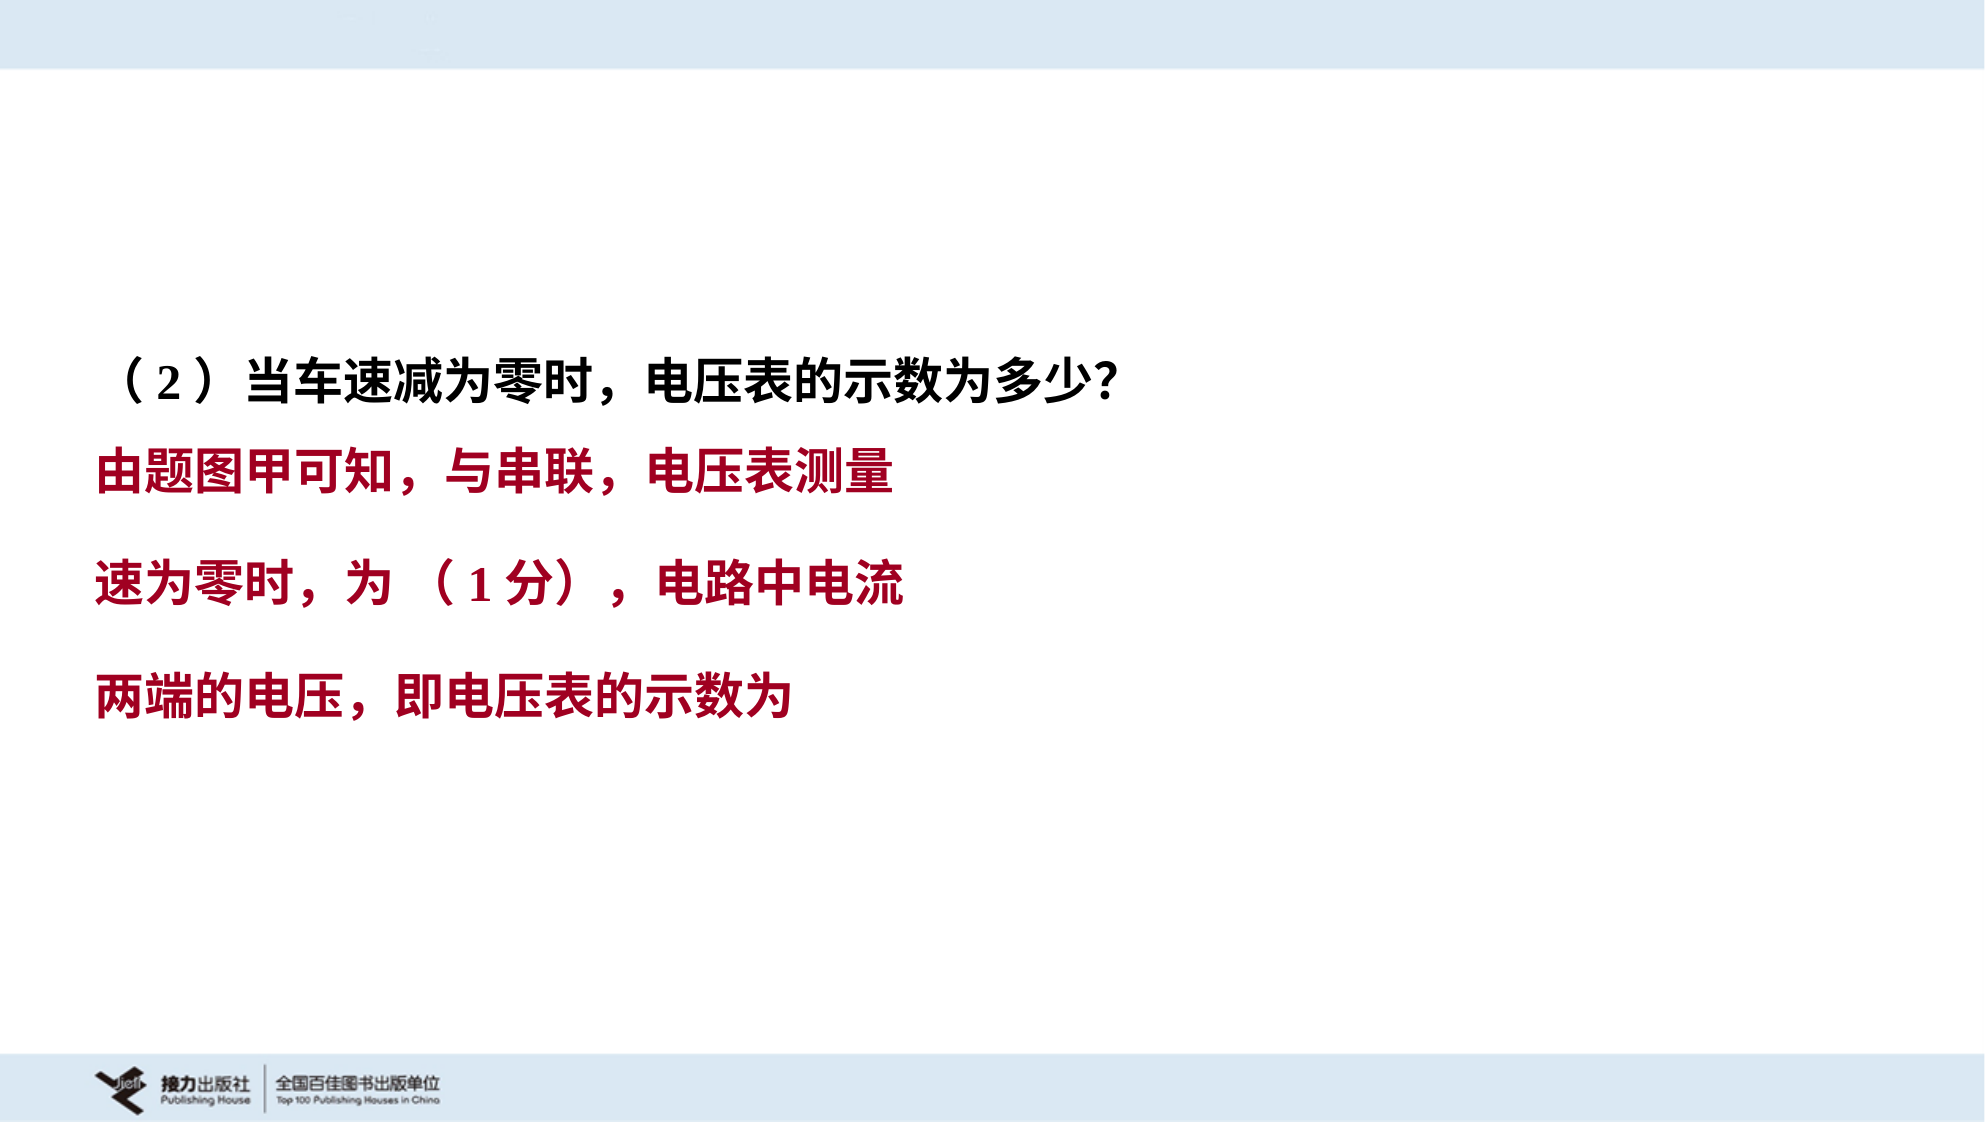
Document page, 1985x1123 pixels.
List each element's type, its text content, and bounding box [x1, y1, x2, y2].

picture [0, 0, 1985, 1122]
text_box （2）当车速减为零时，电压表的示数为多少？ [94, 321, 1892, 410]
